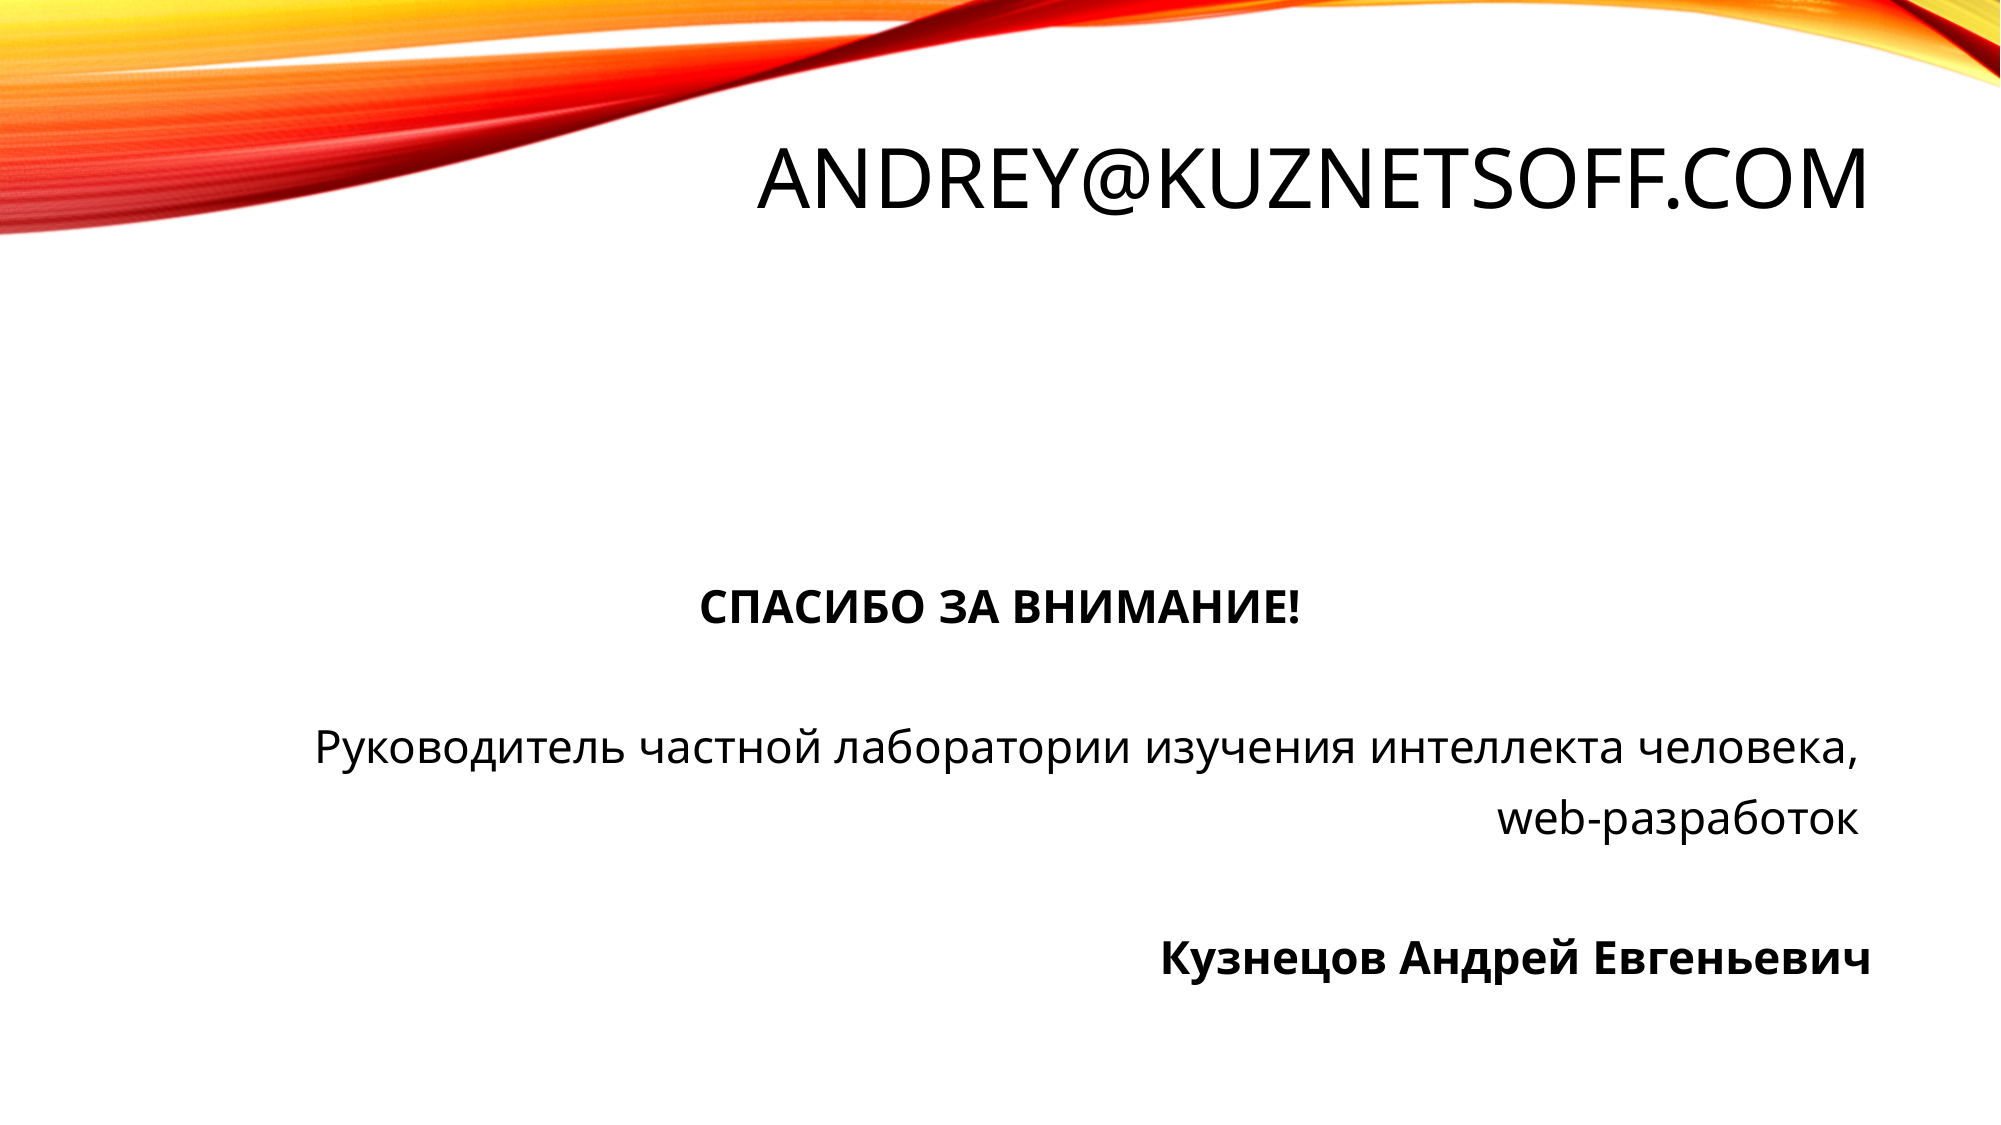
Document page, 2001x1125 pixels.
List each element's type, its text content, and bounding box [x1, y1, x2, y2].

picture [0, 0, 2000, 237]
title andrey@kuznetsoff.com [474, 125, 1888, 338]
list СПАСИБО ЗА ВНИМАНИЕ! Руководитель частной лаборатории изучения интеллекта человека, web-разработок Кузнецов Андрей Евгеньевич [112, 360, 1888, 1021]
